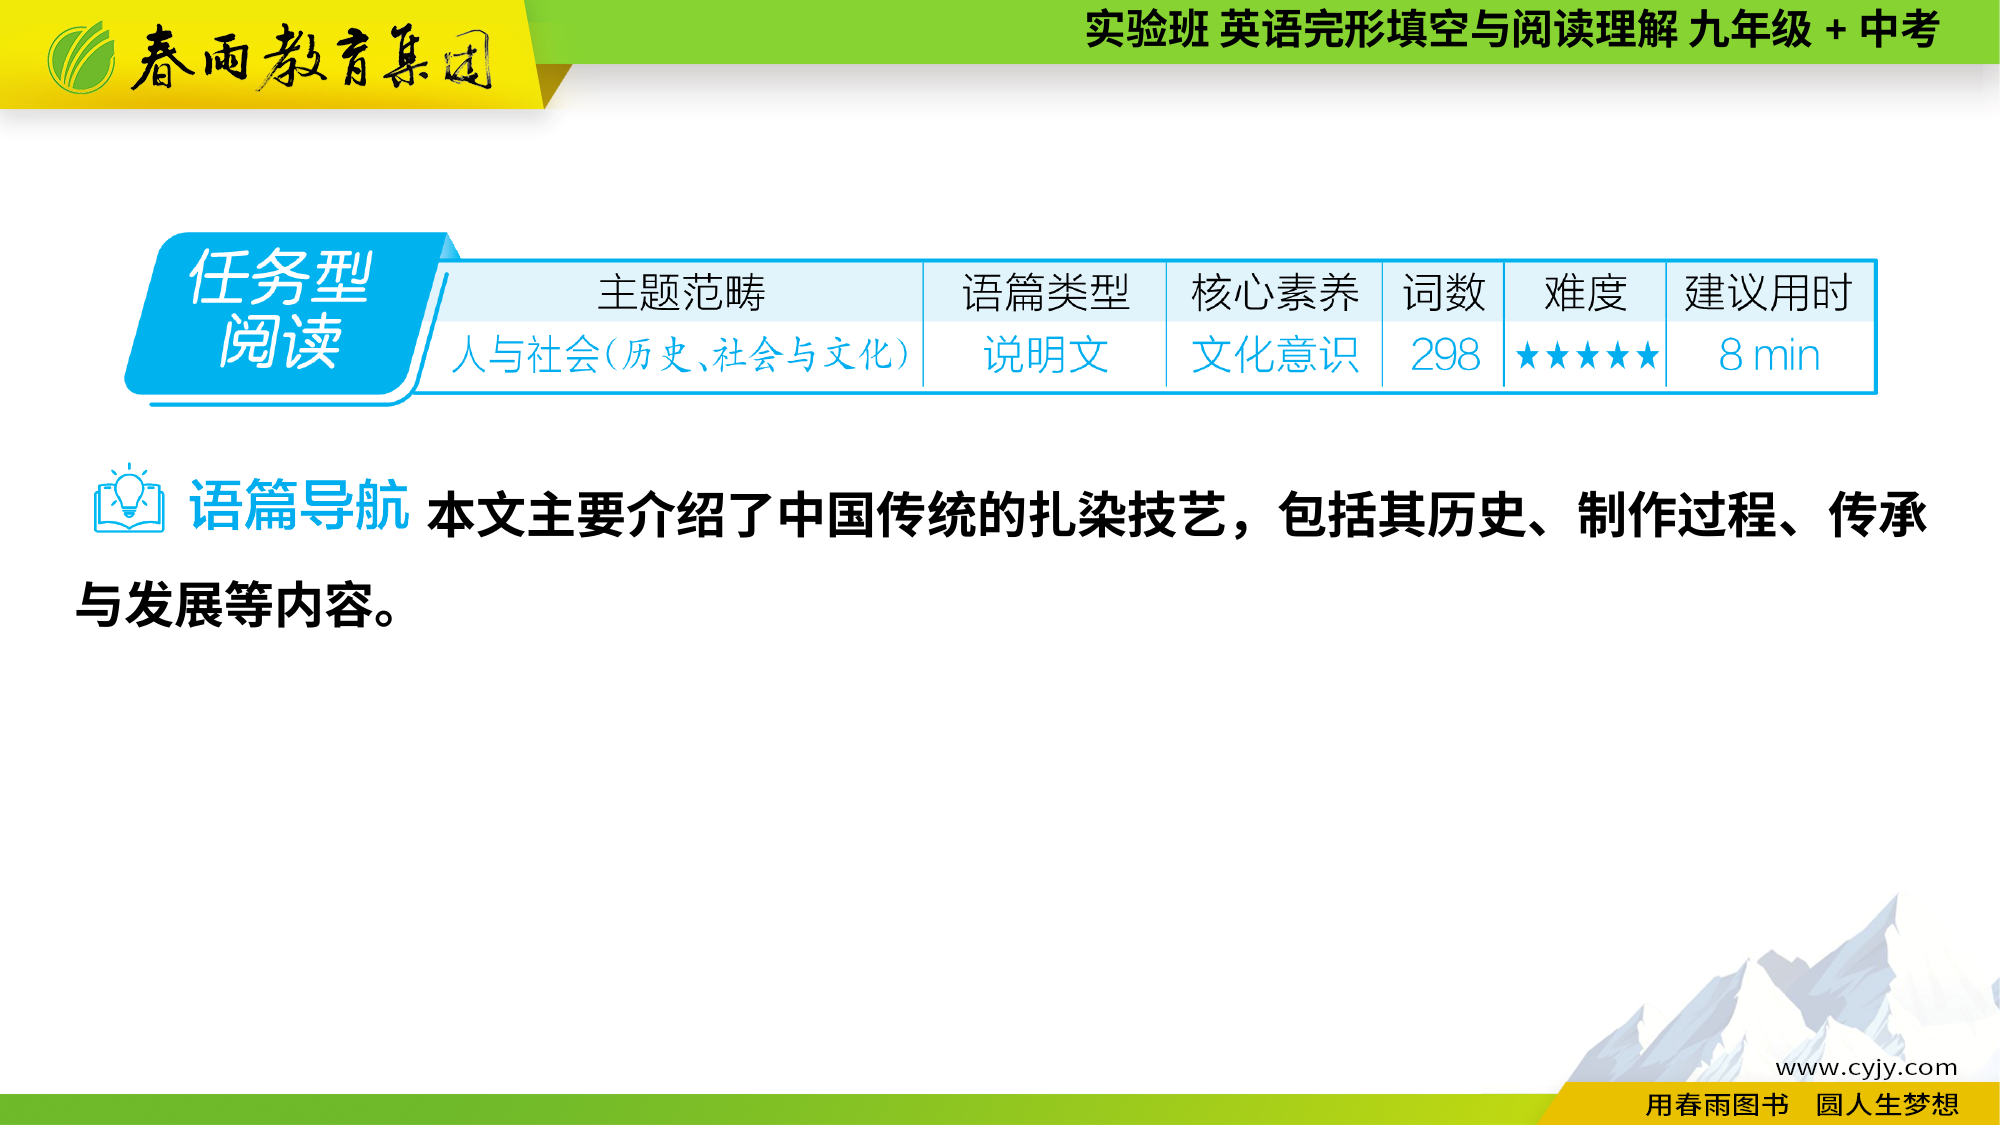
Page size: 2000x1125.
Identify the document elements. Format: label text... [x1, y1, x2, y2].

list 本文主要介绍了中国传统的扎染技艺，包括其历史、制作过程、传承与发展等内容。 [59, 446, 1944, 644]
picture [0, 0, 2000, 1125]
